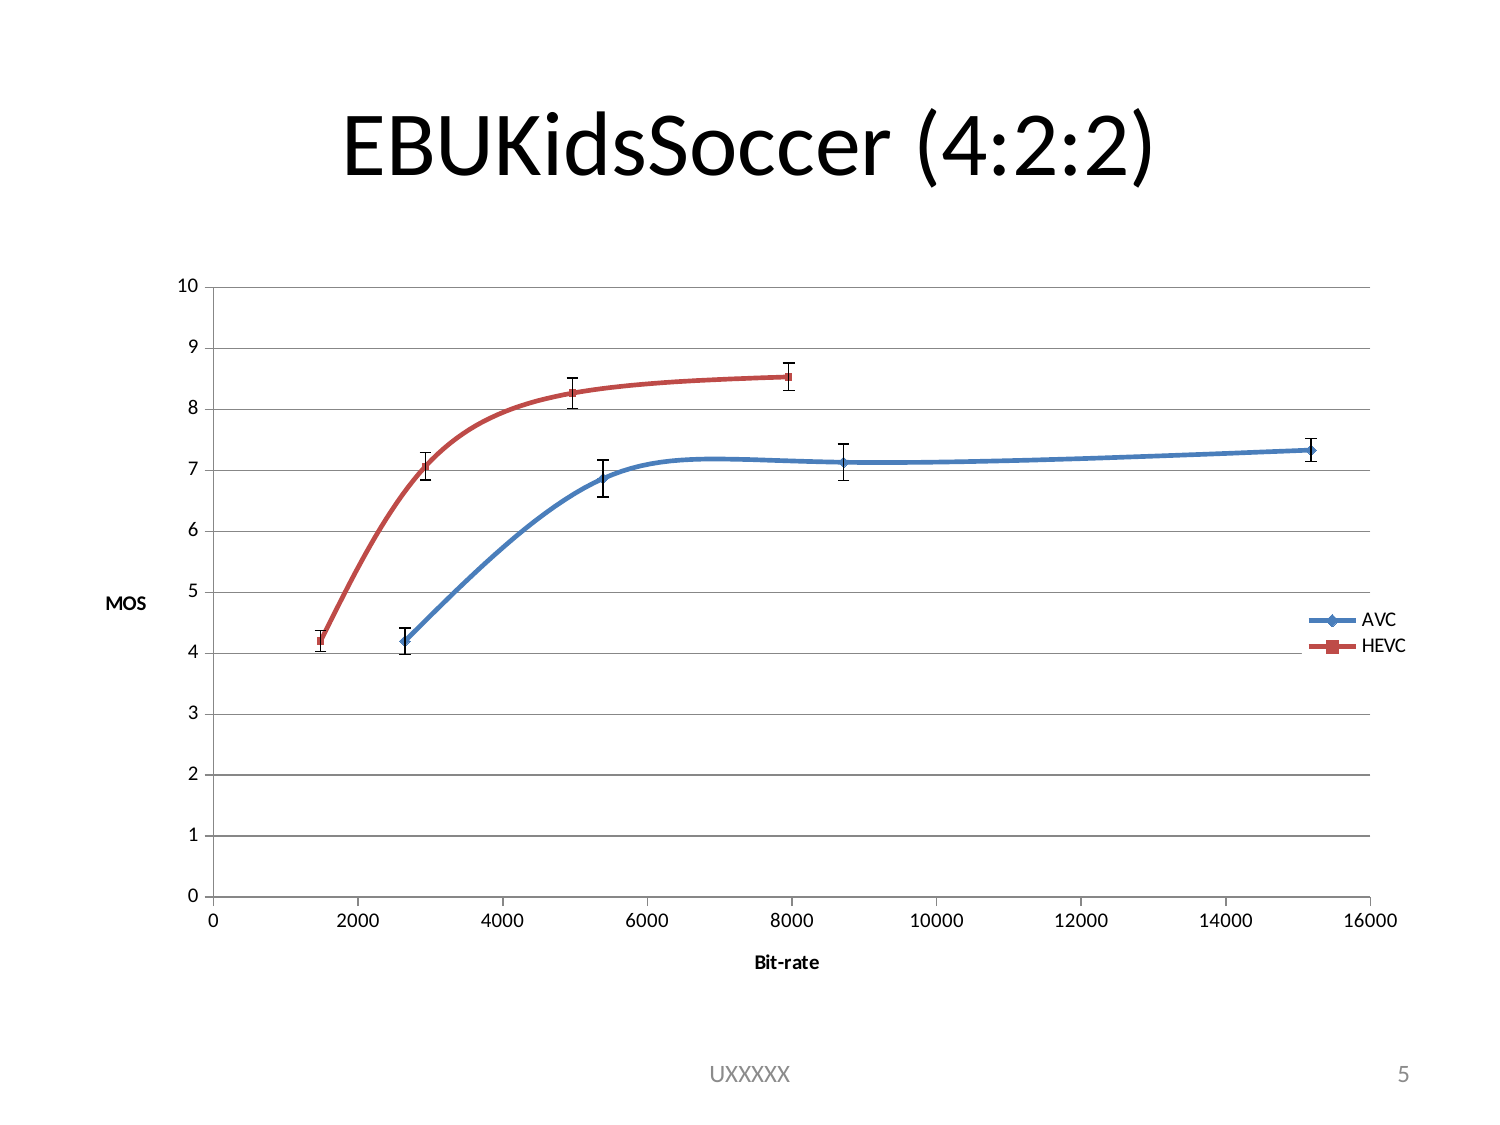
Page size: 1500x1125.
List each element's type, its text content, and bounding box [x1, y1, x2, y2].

footer UXXXXX [512, 1042, 988, 1103]
chart [74, 262, 1426, 1006]
slide_number 5 [1074, 1042, 1425, 1103]
title EBUKidsSoccer (4:2:2) [75, 45, 1425, 233]
